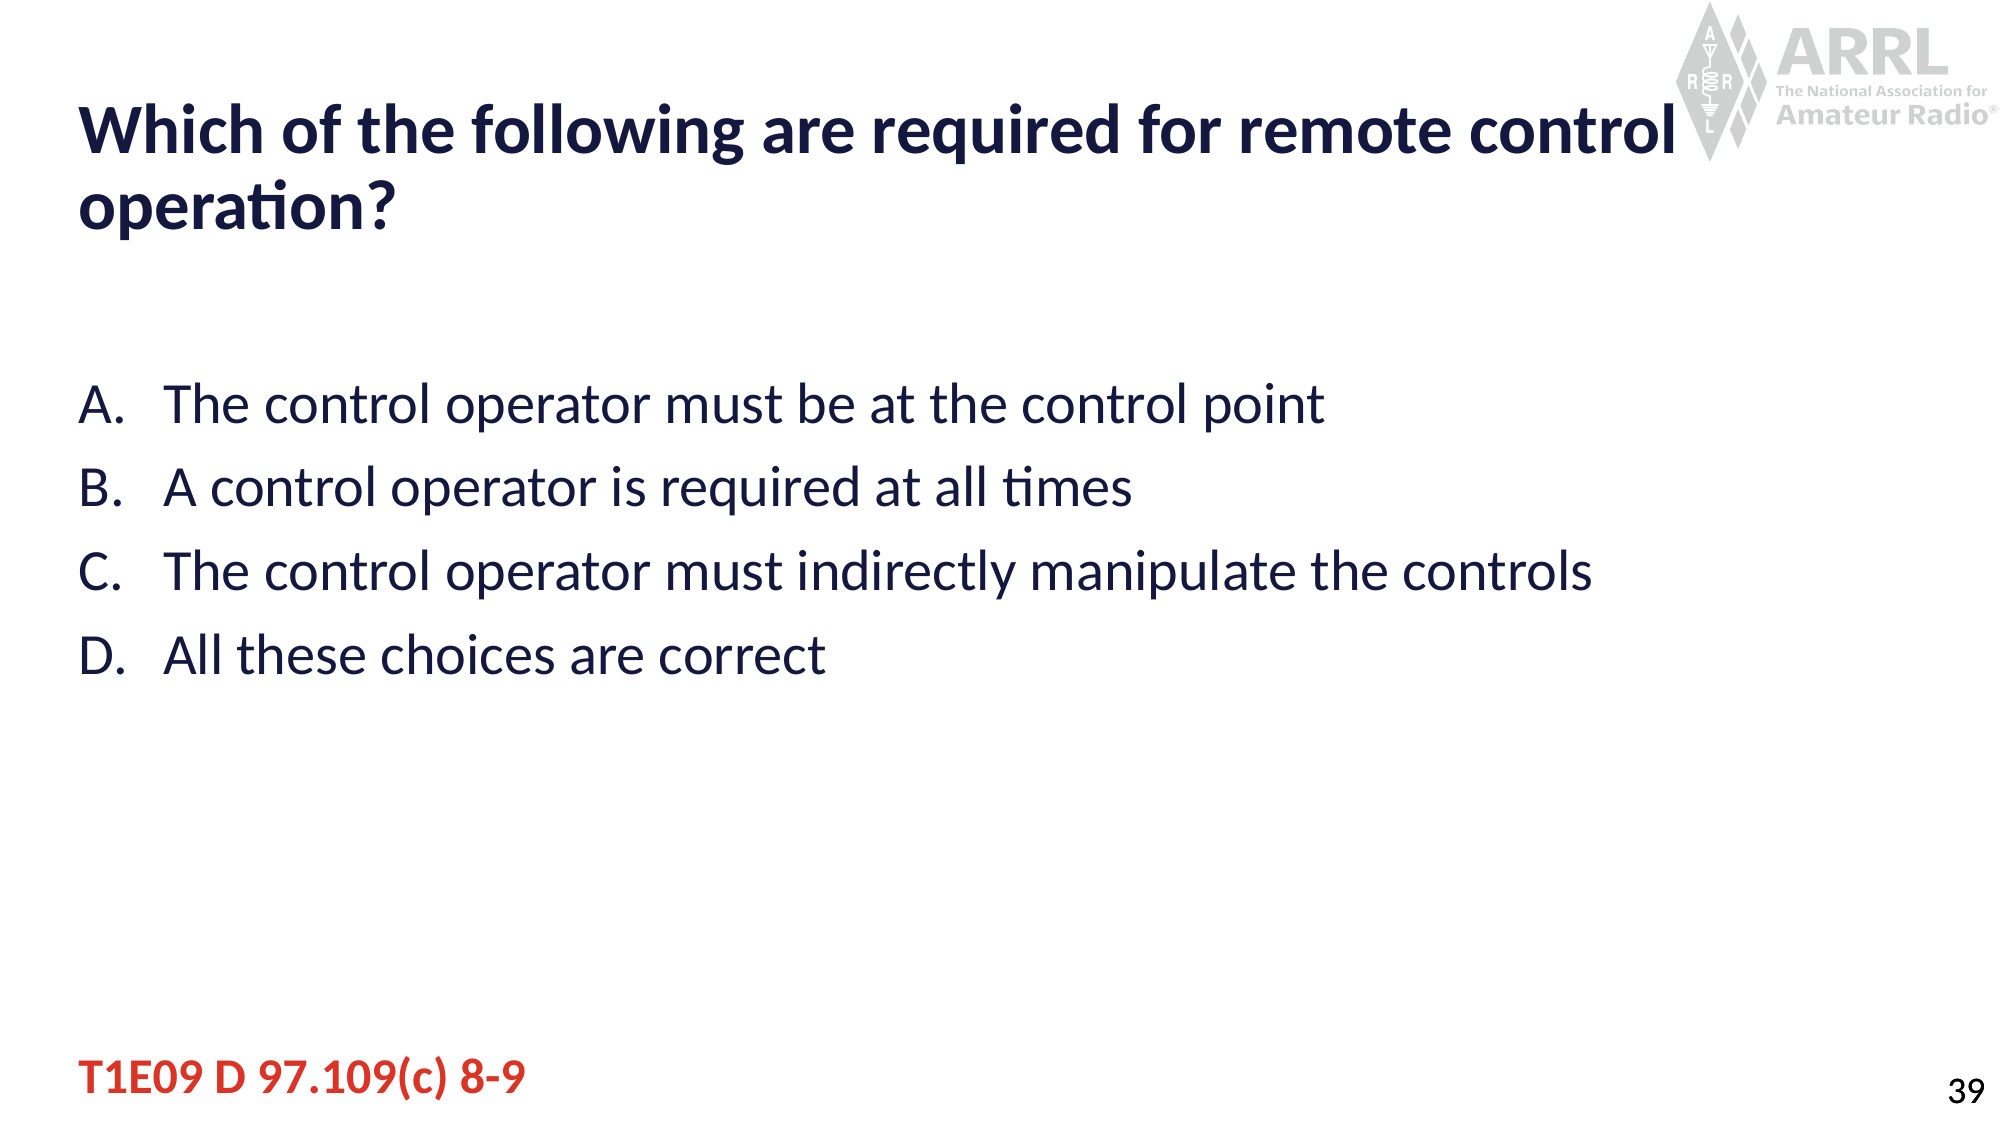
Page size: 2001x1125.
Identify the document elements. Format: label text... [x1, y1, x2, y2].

text_box T1E09 D 97.109(c) 8-9 [63, 1036, 921, 1112]
list The control operator must be at the control point A control operator is required at all times The control operator must indirectly manipulate the controls All these choices are correct [63, 365, 1863, 989]
title Which of the following are required for remote control operation? [63, 59, 1863, 278]
picture [1674, 0, 2000, 164]
